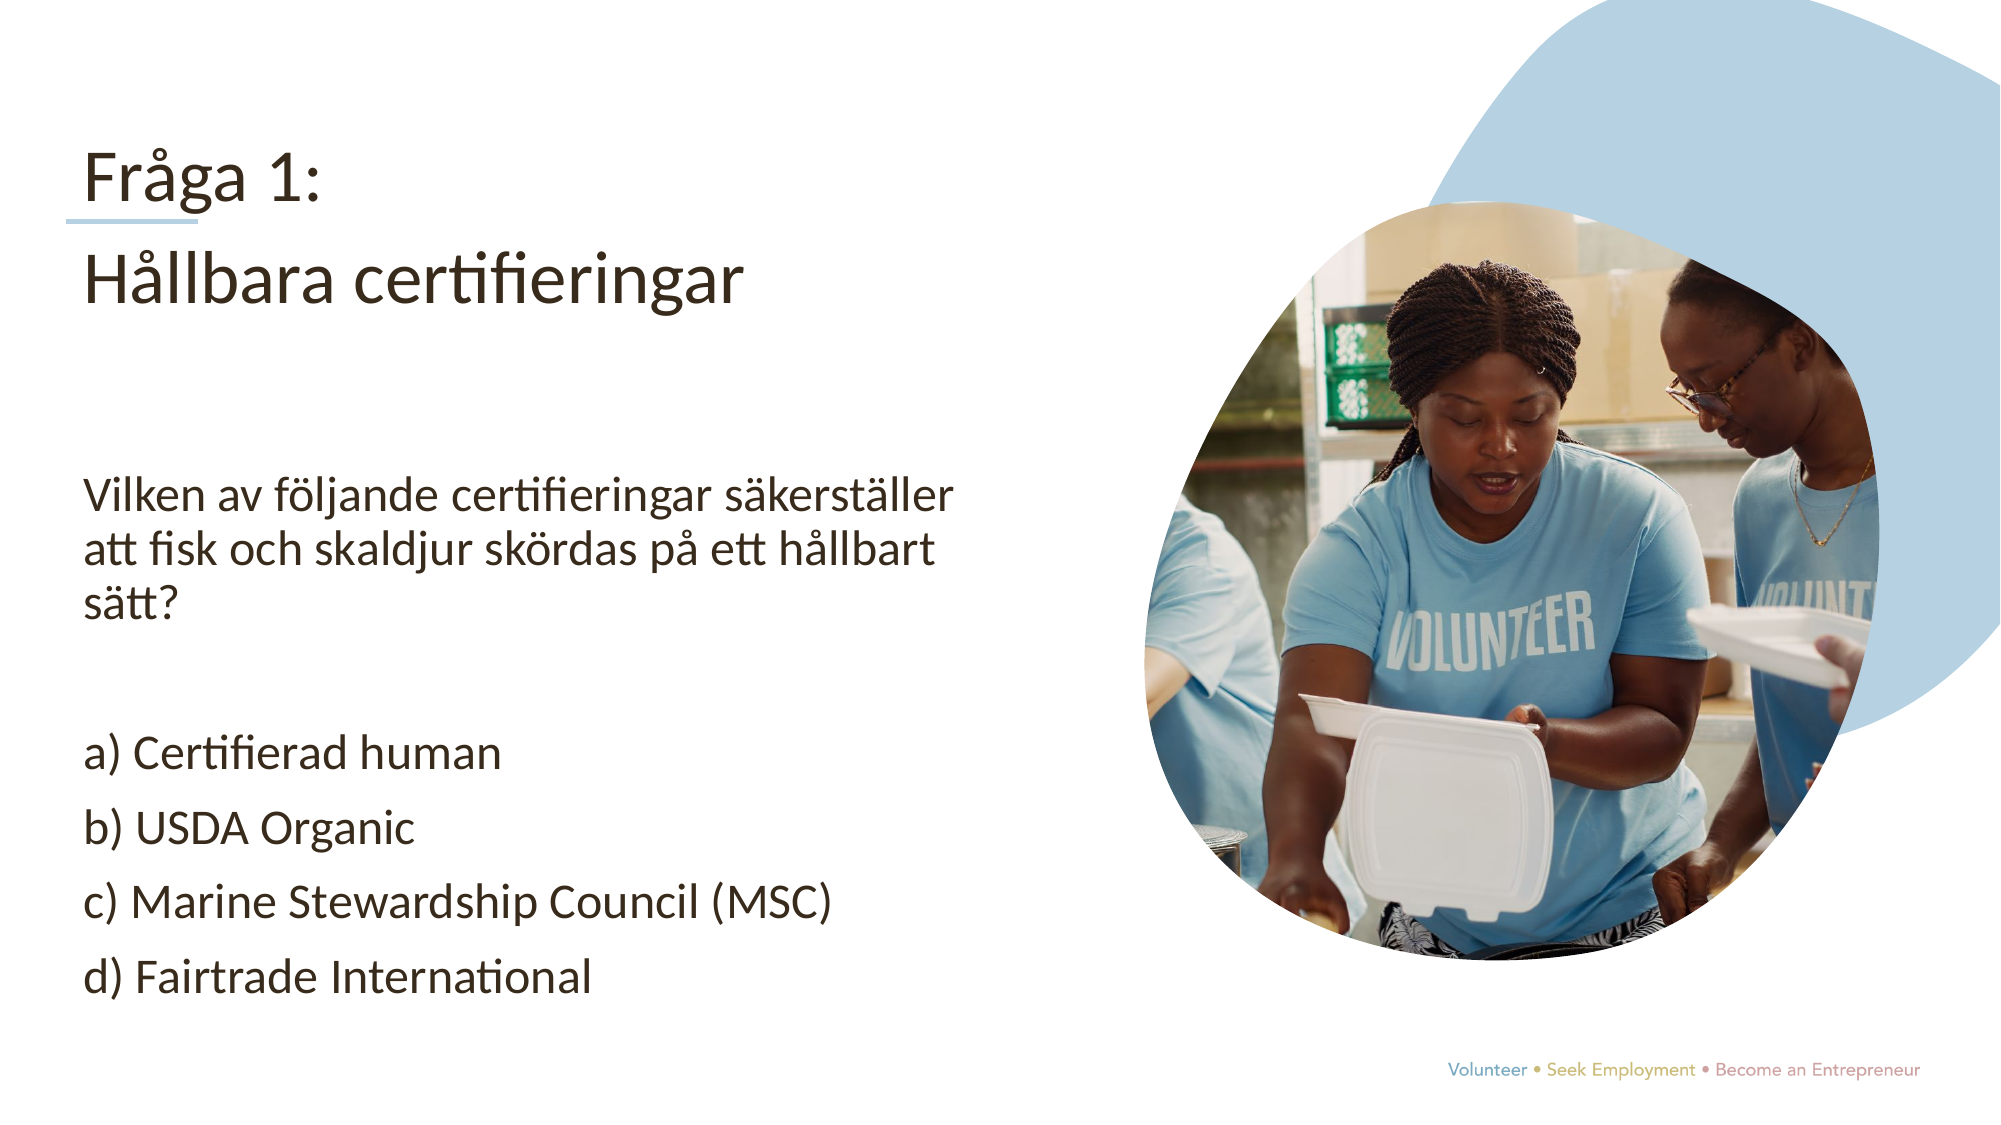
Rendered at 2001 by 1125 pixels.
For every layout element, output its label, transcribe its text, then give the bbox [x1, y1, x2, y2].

text_box Vilken av följande certifieringar säkerställer att fisk och skaldjur skördas på ett hållbart sätt? a) Certifierad human b) USDA Organic c) Marine Stewardship Council (MSC) d) Fairtrade International [68, 461, 1035, 961]
picture [1418, 1046, 1971, 1103]
picture [1144, 200, 1880, 961]
text_box Fråga 1: Hållbara certifieringar [68, 129, 903, 356]
